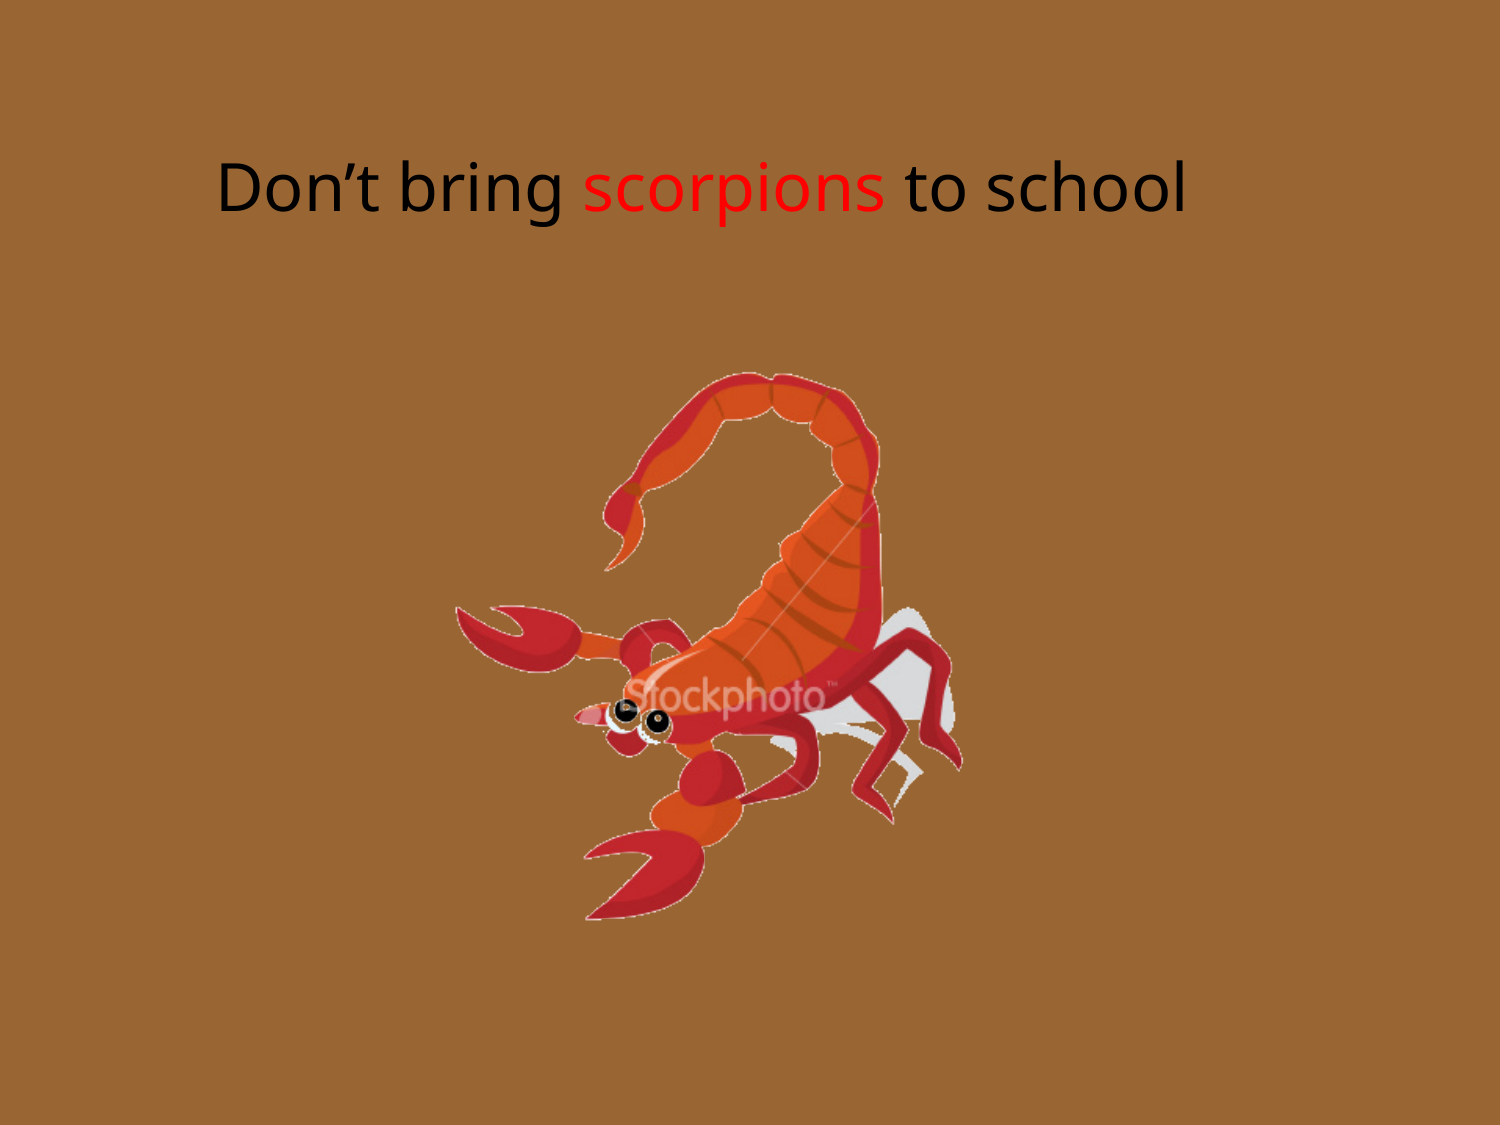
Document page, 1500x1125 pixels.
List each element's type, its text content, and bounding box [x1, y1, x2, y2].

list Don’t bring scorpions to school [200, 137, 1325, 350]
picture [412, 349, 1007, 944]
